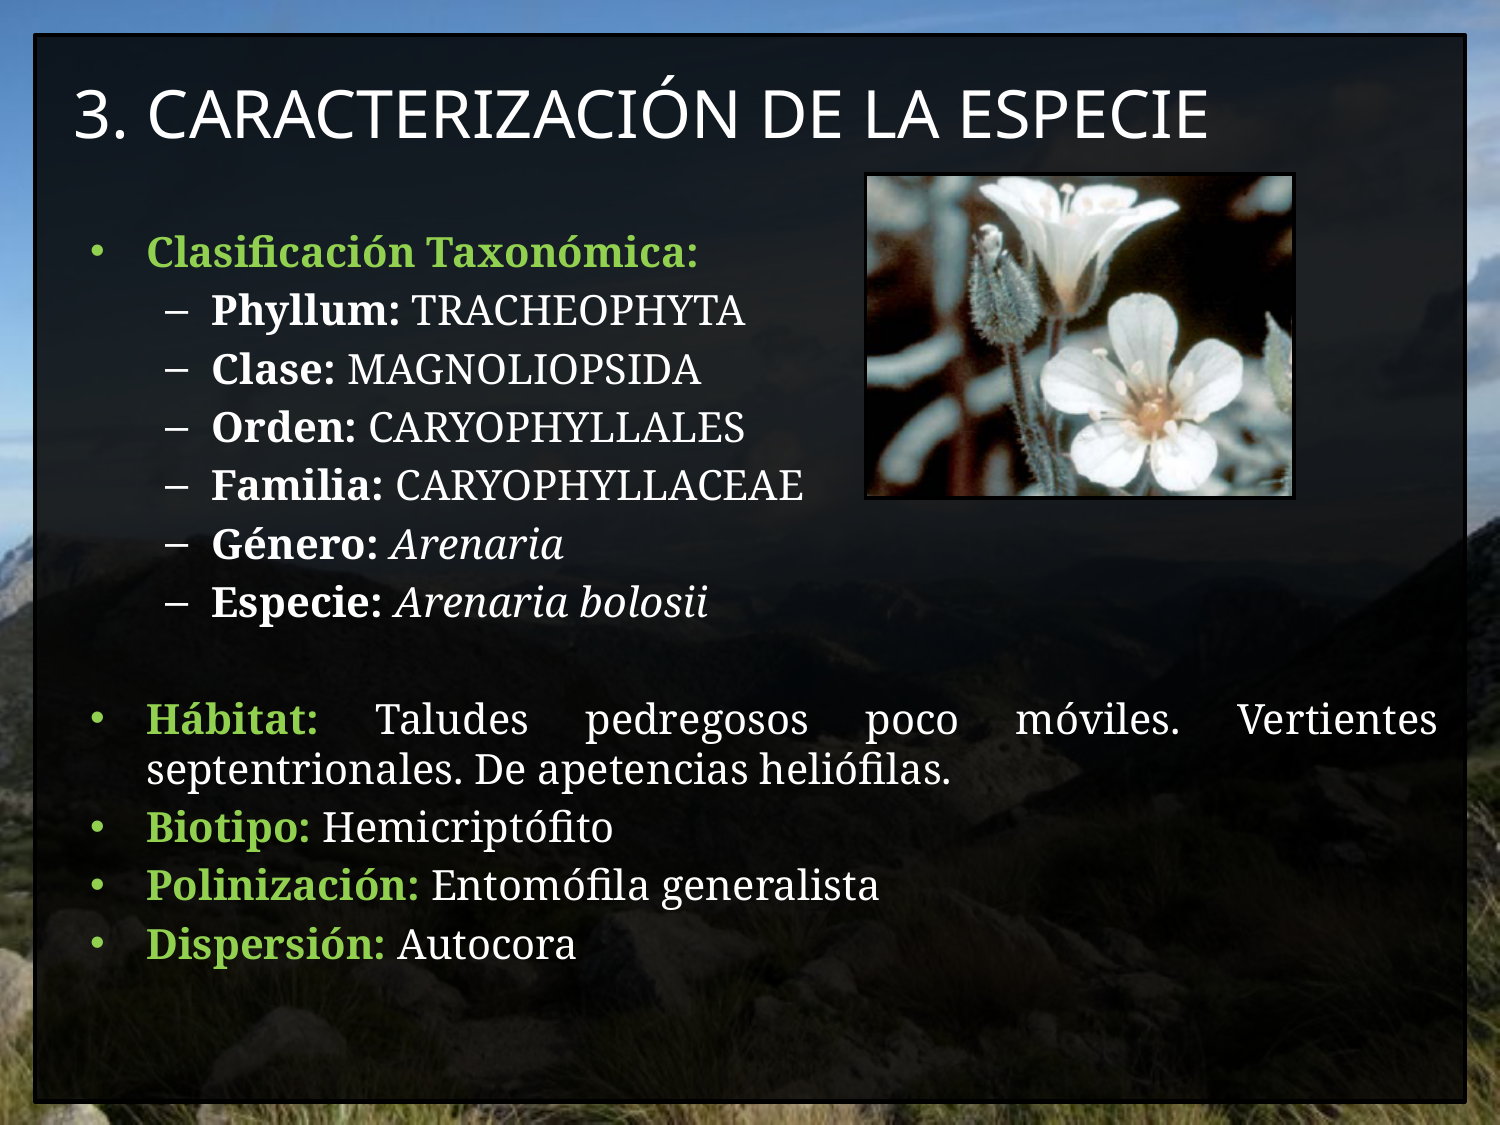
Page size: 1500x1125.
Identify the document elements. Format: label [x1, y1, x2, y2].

text_box [0, 0, 1500, 1125]
picture [866, 175, 1293, 497]
